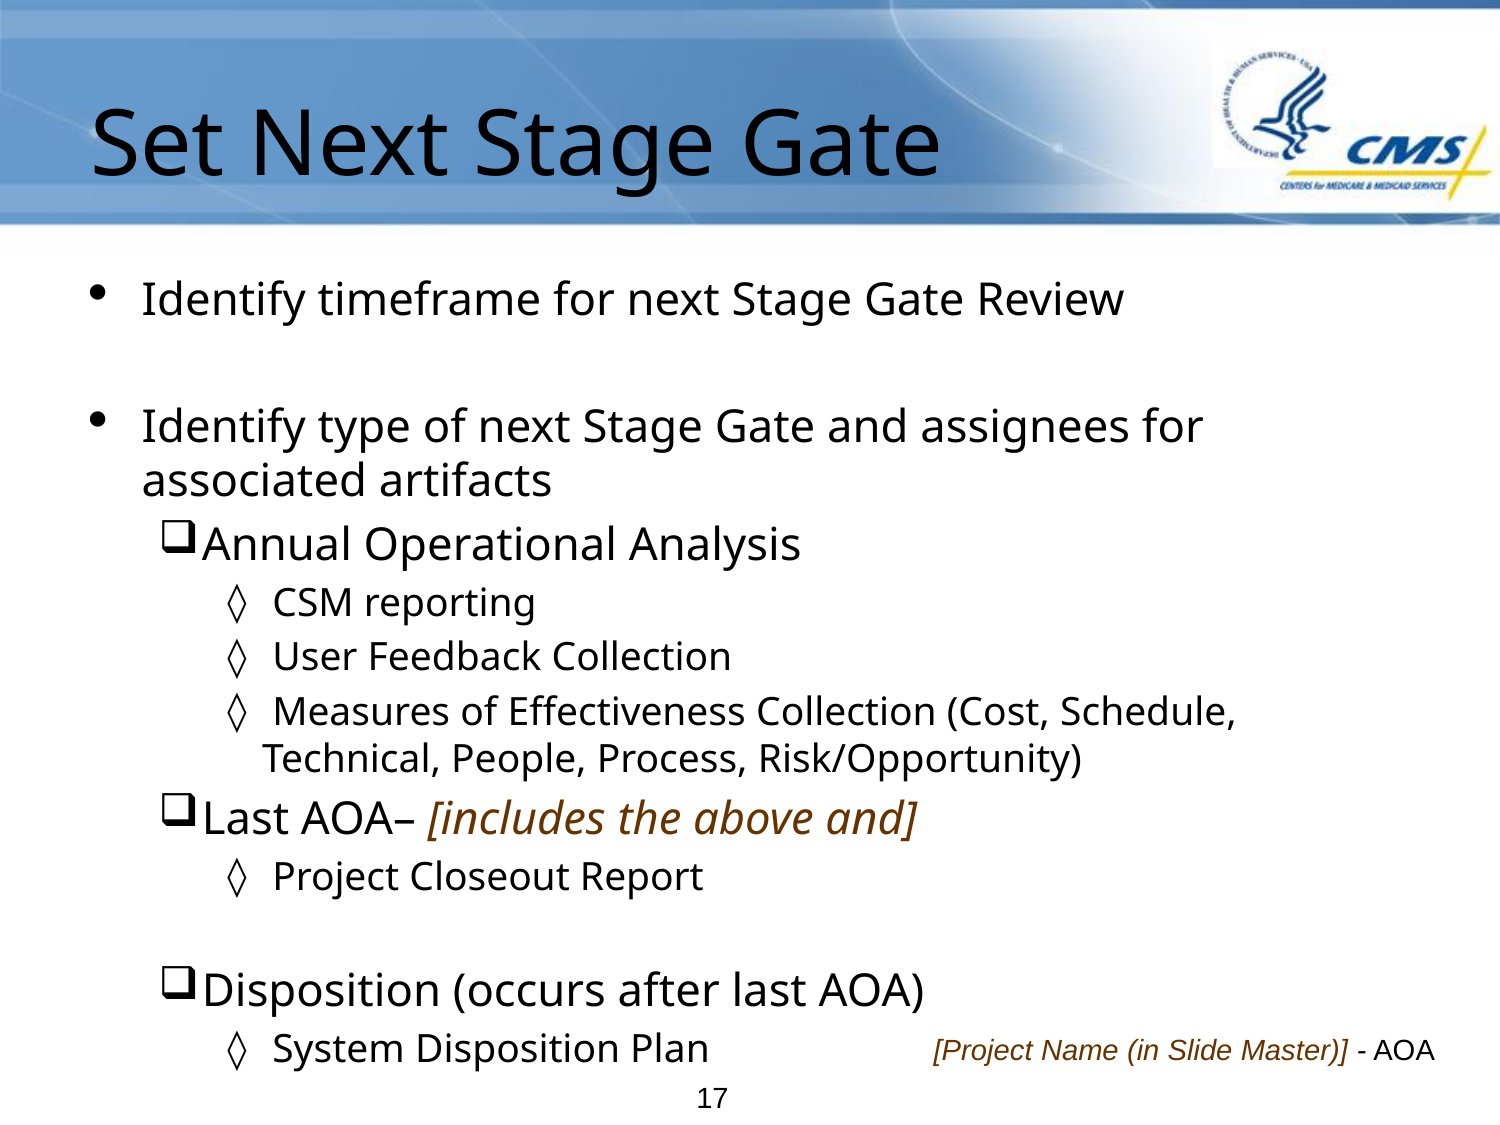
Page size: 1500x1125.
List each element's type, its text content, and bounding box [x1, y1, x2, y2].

title Set Next Stage Gate [74, 44, 1426, 233]
list Identify timeframe for next Stage Gate Review Identify type of next Stage Gate and assignees for associated artifacts Annual Operational Analysis CSM reporting User Feedback Collection Measures of Effectiveness Collection (Cost, Schedule, Technical, People, Process, Risk/Opportunity) Last AOA– [includes the above and] Project Closeout Report Disposition (occurs after last AOA) System Disposition Plan [74, 262, 1426, 1088]
picture [0, 0, 1500, 1125]
footer [Project Name (in Slide Master)] - AOA [912, 1023, 1451, 1103]
slide_number 16 [537, 1071, 888, 1125]
